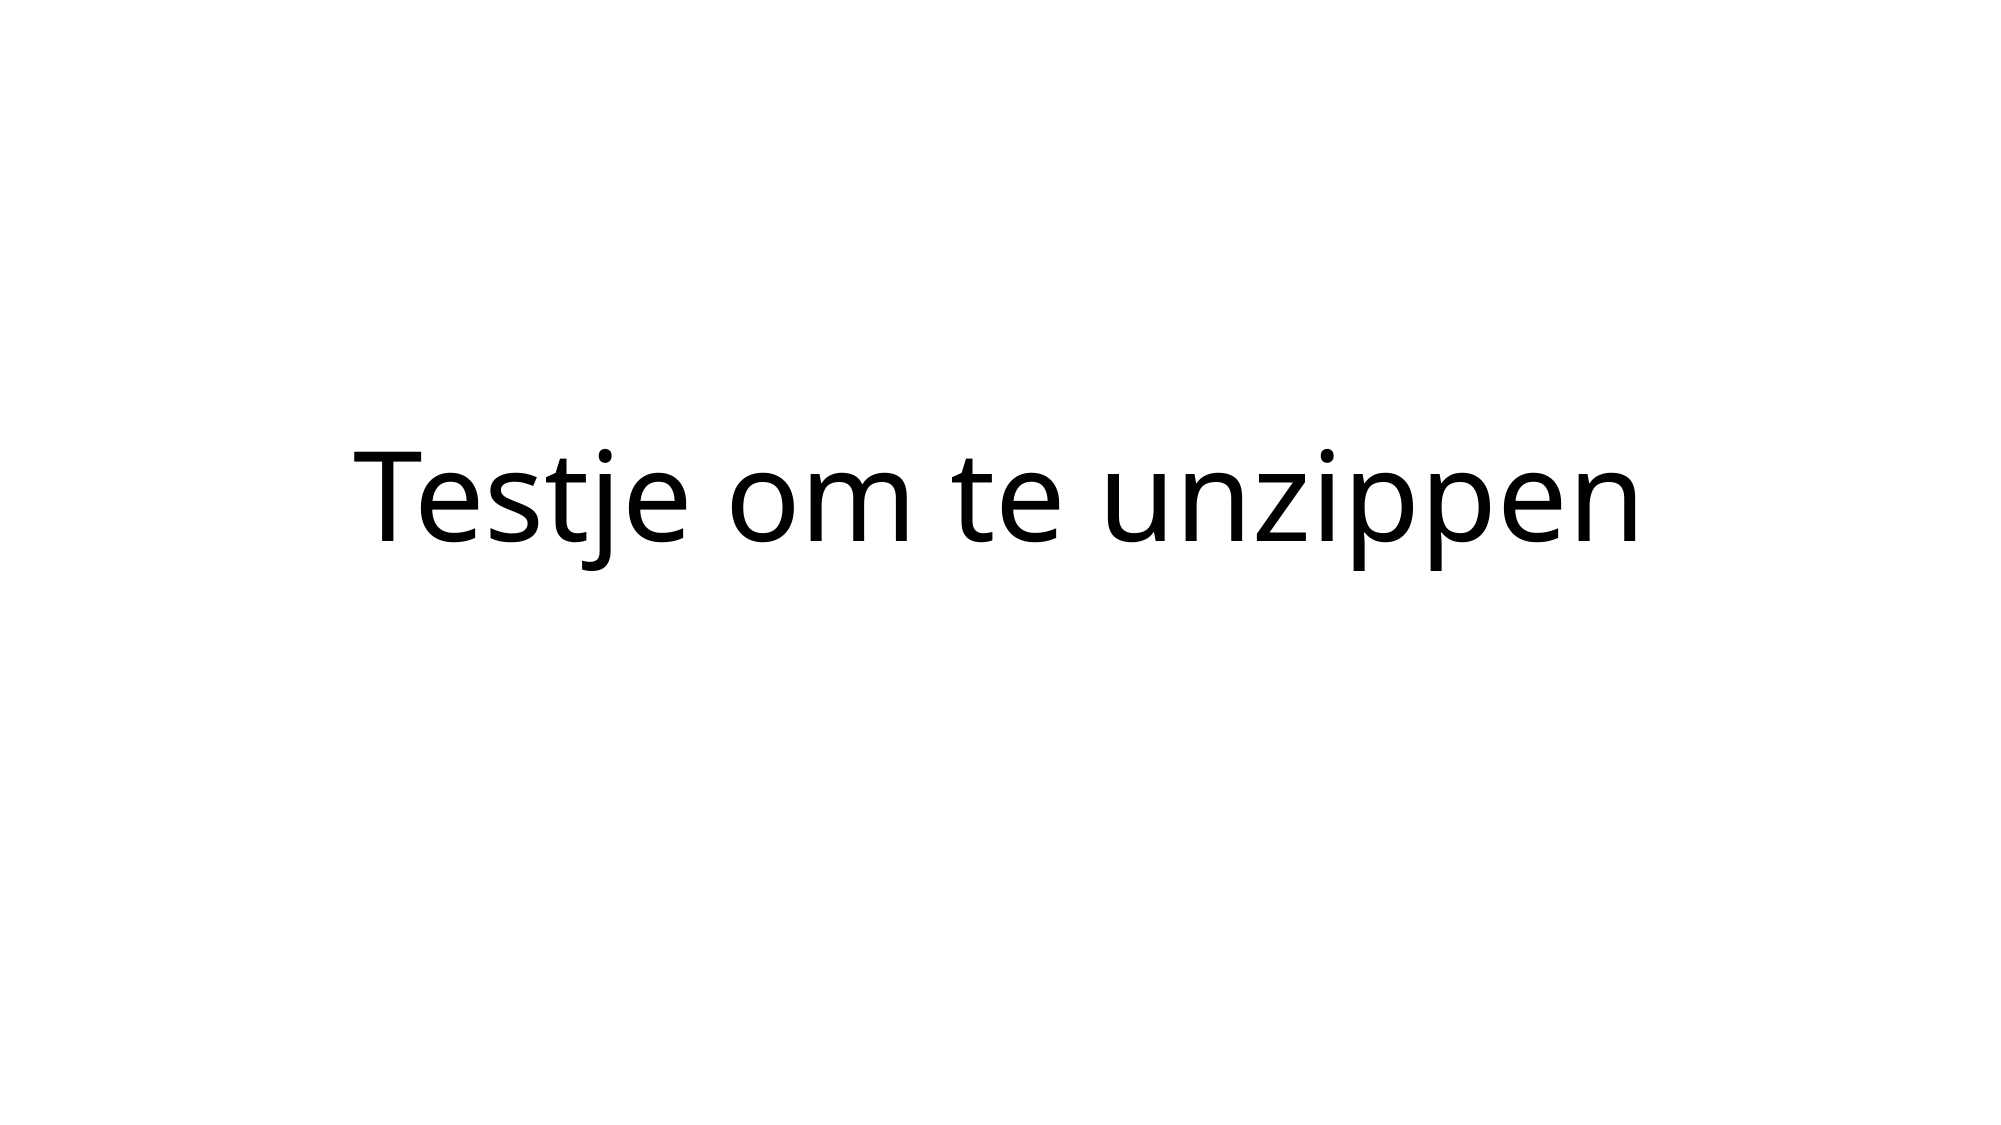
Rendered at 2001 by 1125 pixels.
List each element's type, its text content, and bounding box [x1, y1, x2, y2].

title Testje om te unzippen [249, 184, 1750, 576]
